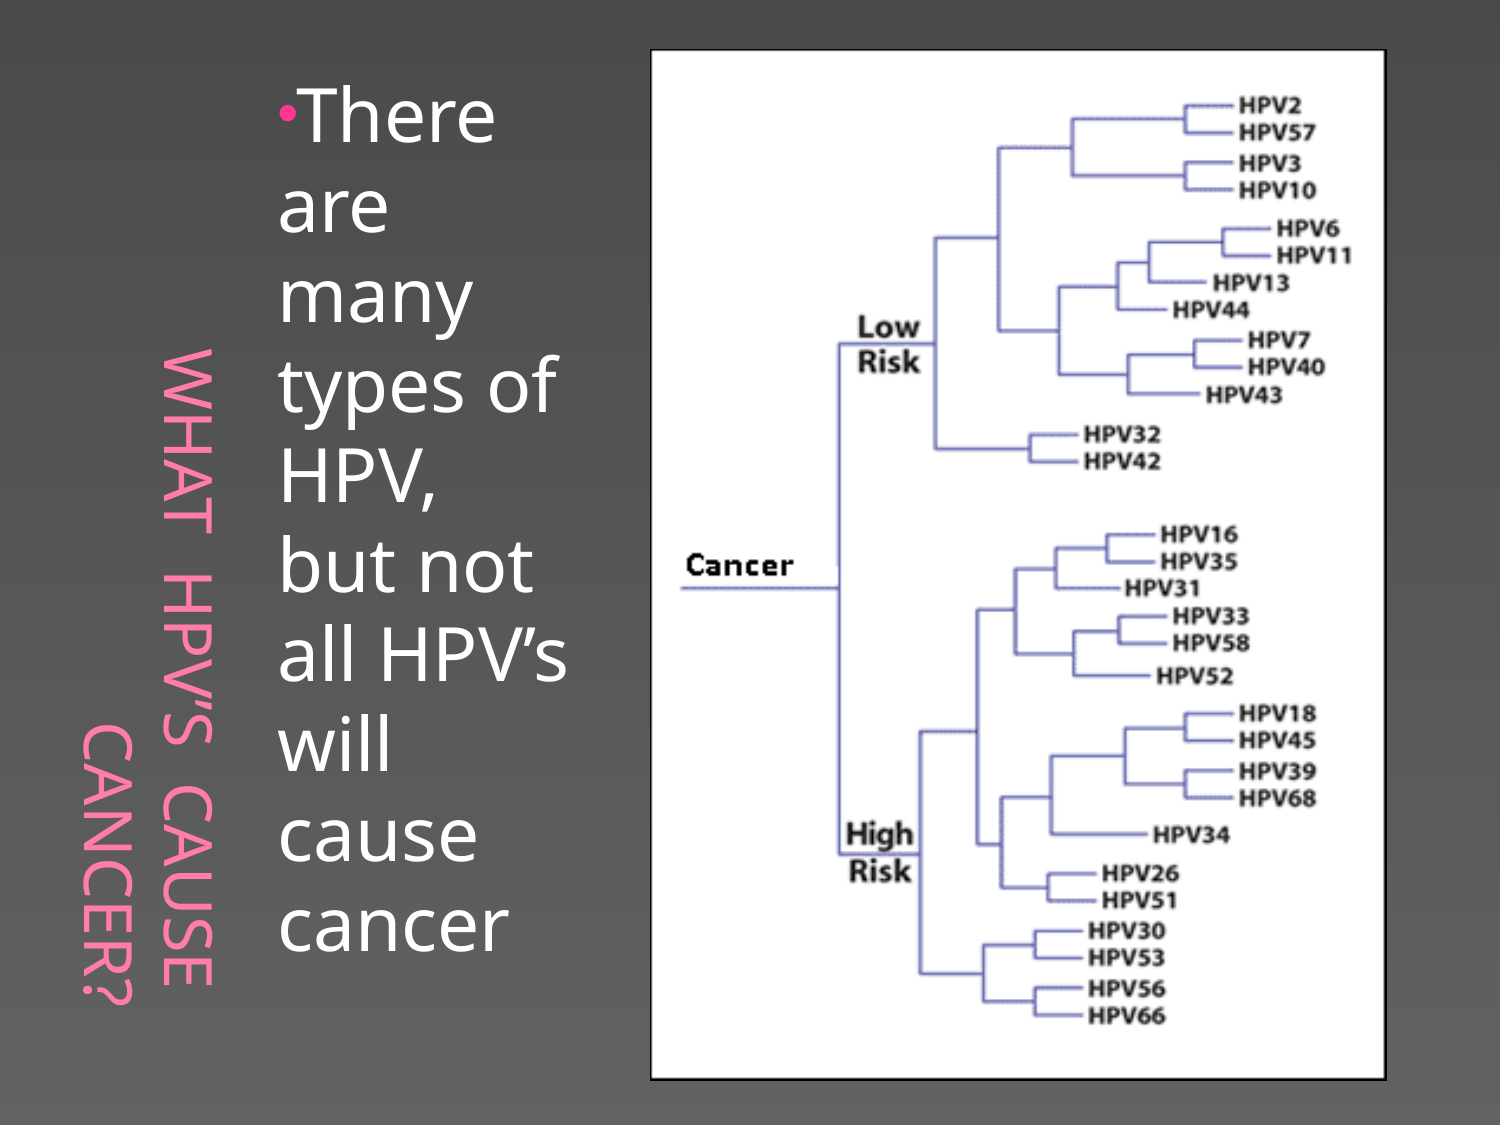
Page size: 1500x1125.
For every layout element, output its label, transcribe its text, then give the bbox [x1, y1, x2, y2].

title What HPV’s cause cancer? [62, 50, 239, 1025]
list There are many types of HPV, but not all HPV’s will cause cancer [262, 60, 587, 1036]
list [649, 49, 1388, 1081]
